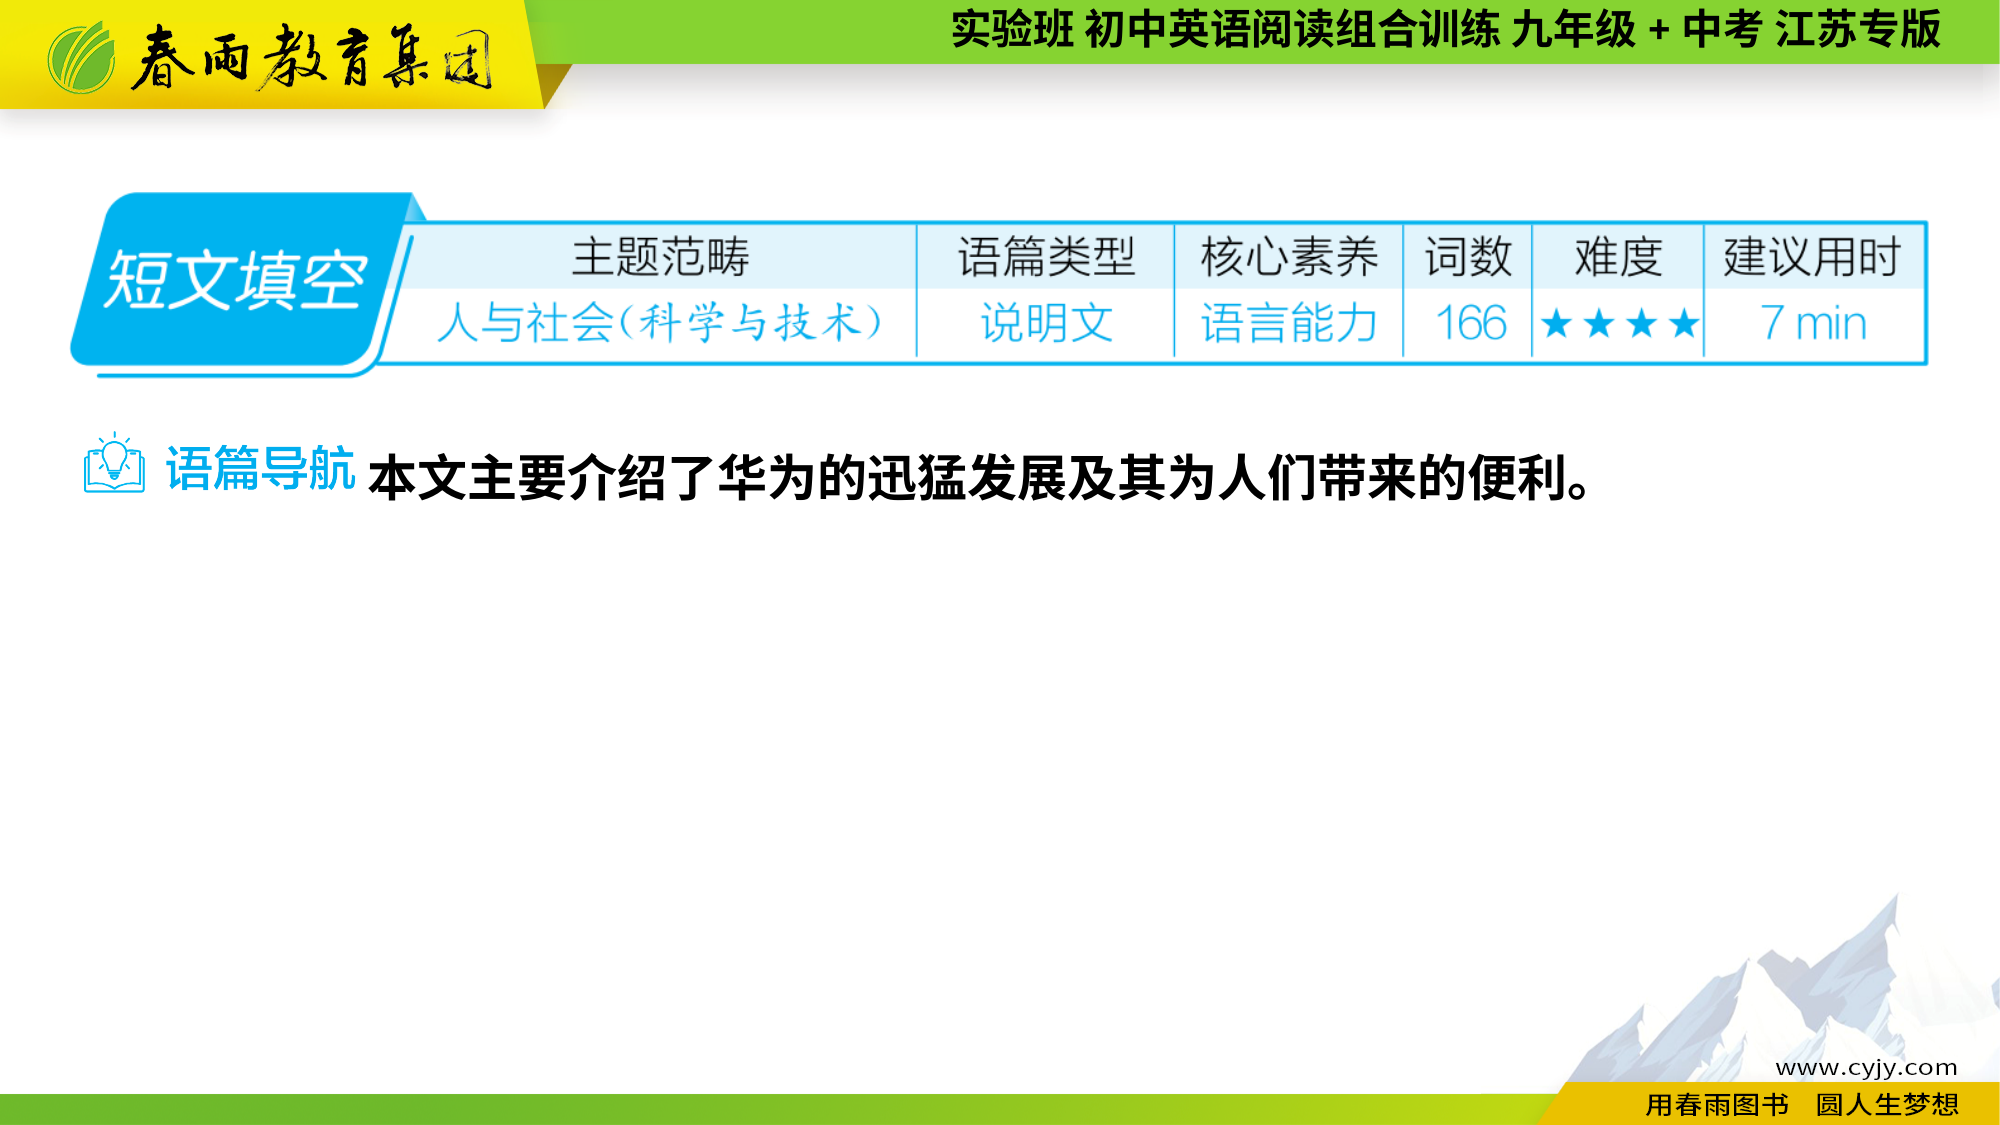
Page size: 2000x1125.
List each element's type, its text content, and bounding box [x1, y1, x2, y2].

picture [0, 0, 2000, 1125]
list 本文主要介绍了华为的迅猛发展及其为人们带来的便利。 [59, 409, 1944, 504]
